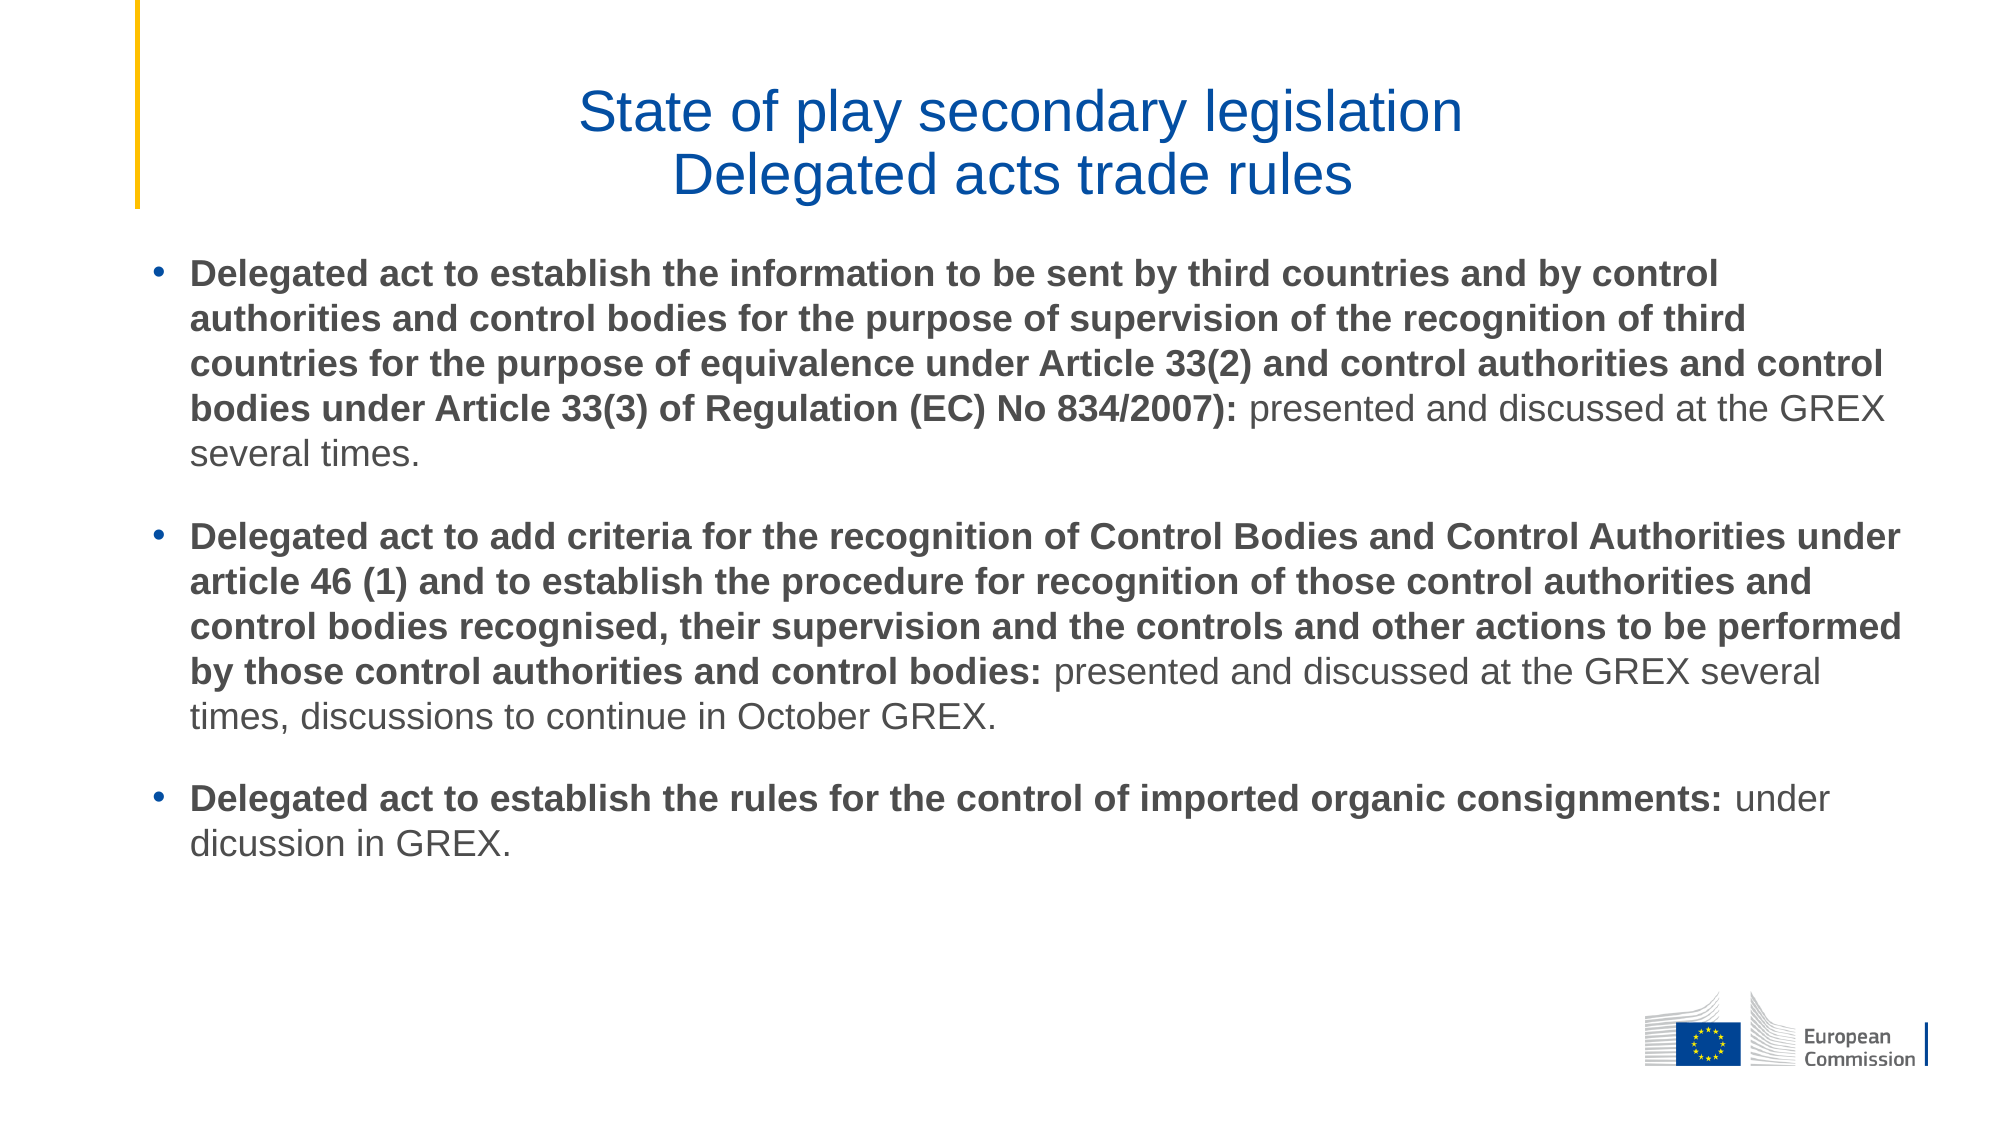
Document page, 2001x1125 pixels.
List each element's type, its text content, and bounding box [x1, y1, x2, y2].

title State of play secondary legislation Delegated acts trade rules [159, 0, 1885, 208]
list Delegated act to establish the information to be sent by third countries and by control authorities and control bodies for the purpose of supervision of the recognition of third countries for the purpose of equivalence under Article 33(2) and control authorities and control bodies under Article 33(3) of Regulation (EC) No 834/2007): presented and discussed at the GREX several times. Delegated act to add criteria for the recognition of Control Bodies and Control Authorities under article 46 (1) and to establish the procedure for recognition of those control authorities and control bodies recognised, their supervision and the controls and other actions to be performed by those control authorities and control bodies: presented and discussed at the GREX several times, discussions to continue in October GREX. Delegated act to establish the rules for the control of imported organic consignments: under dicussion in GREX. [137, 241, 1927, 1110]
